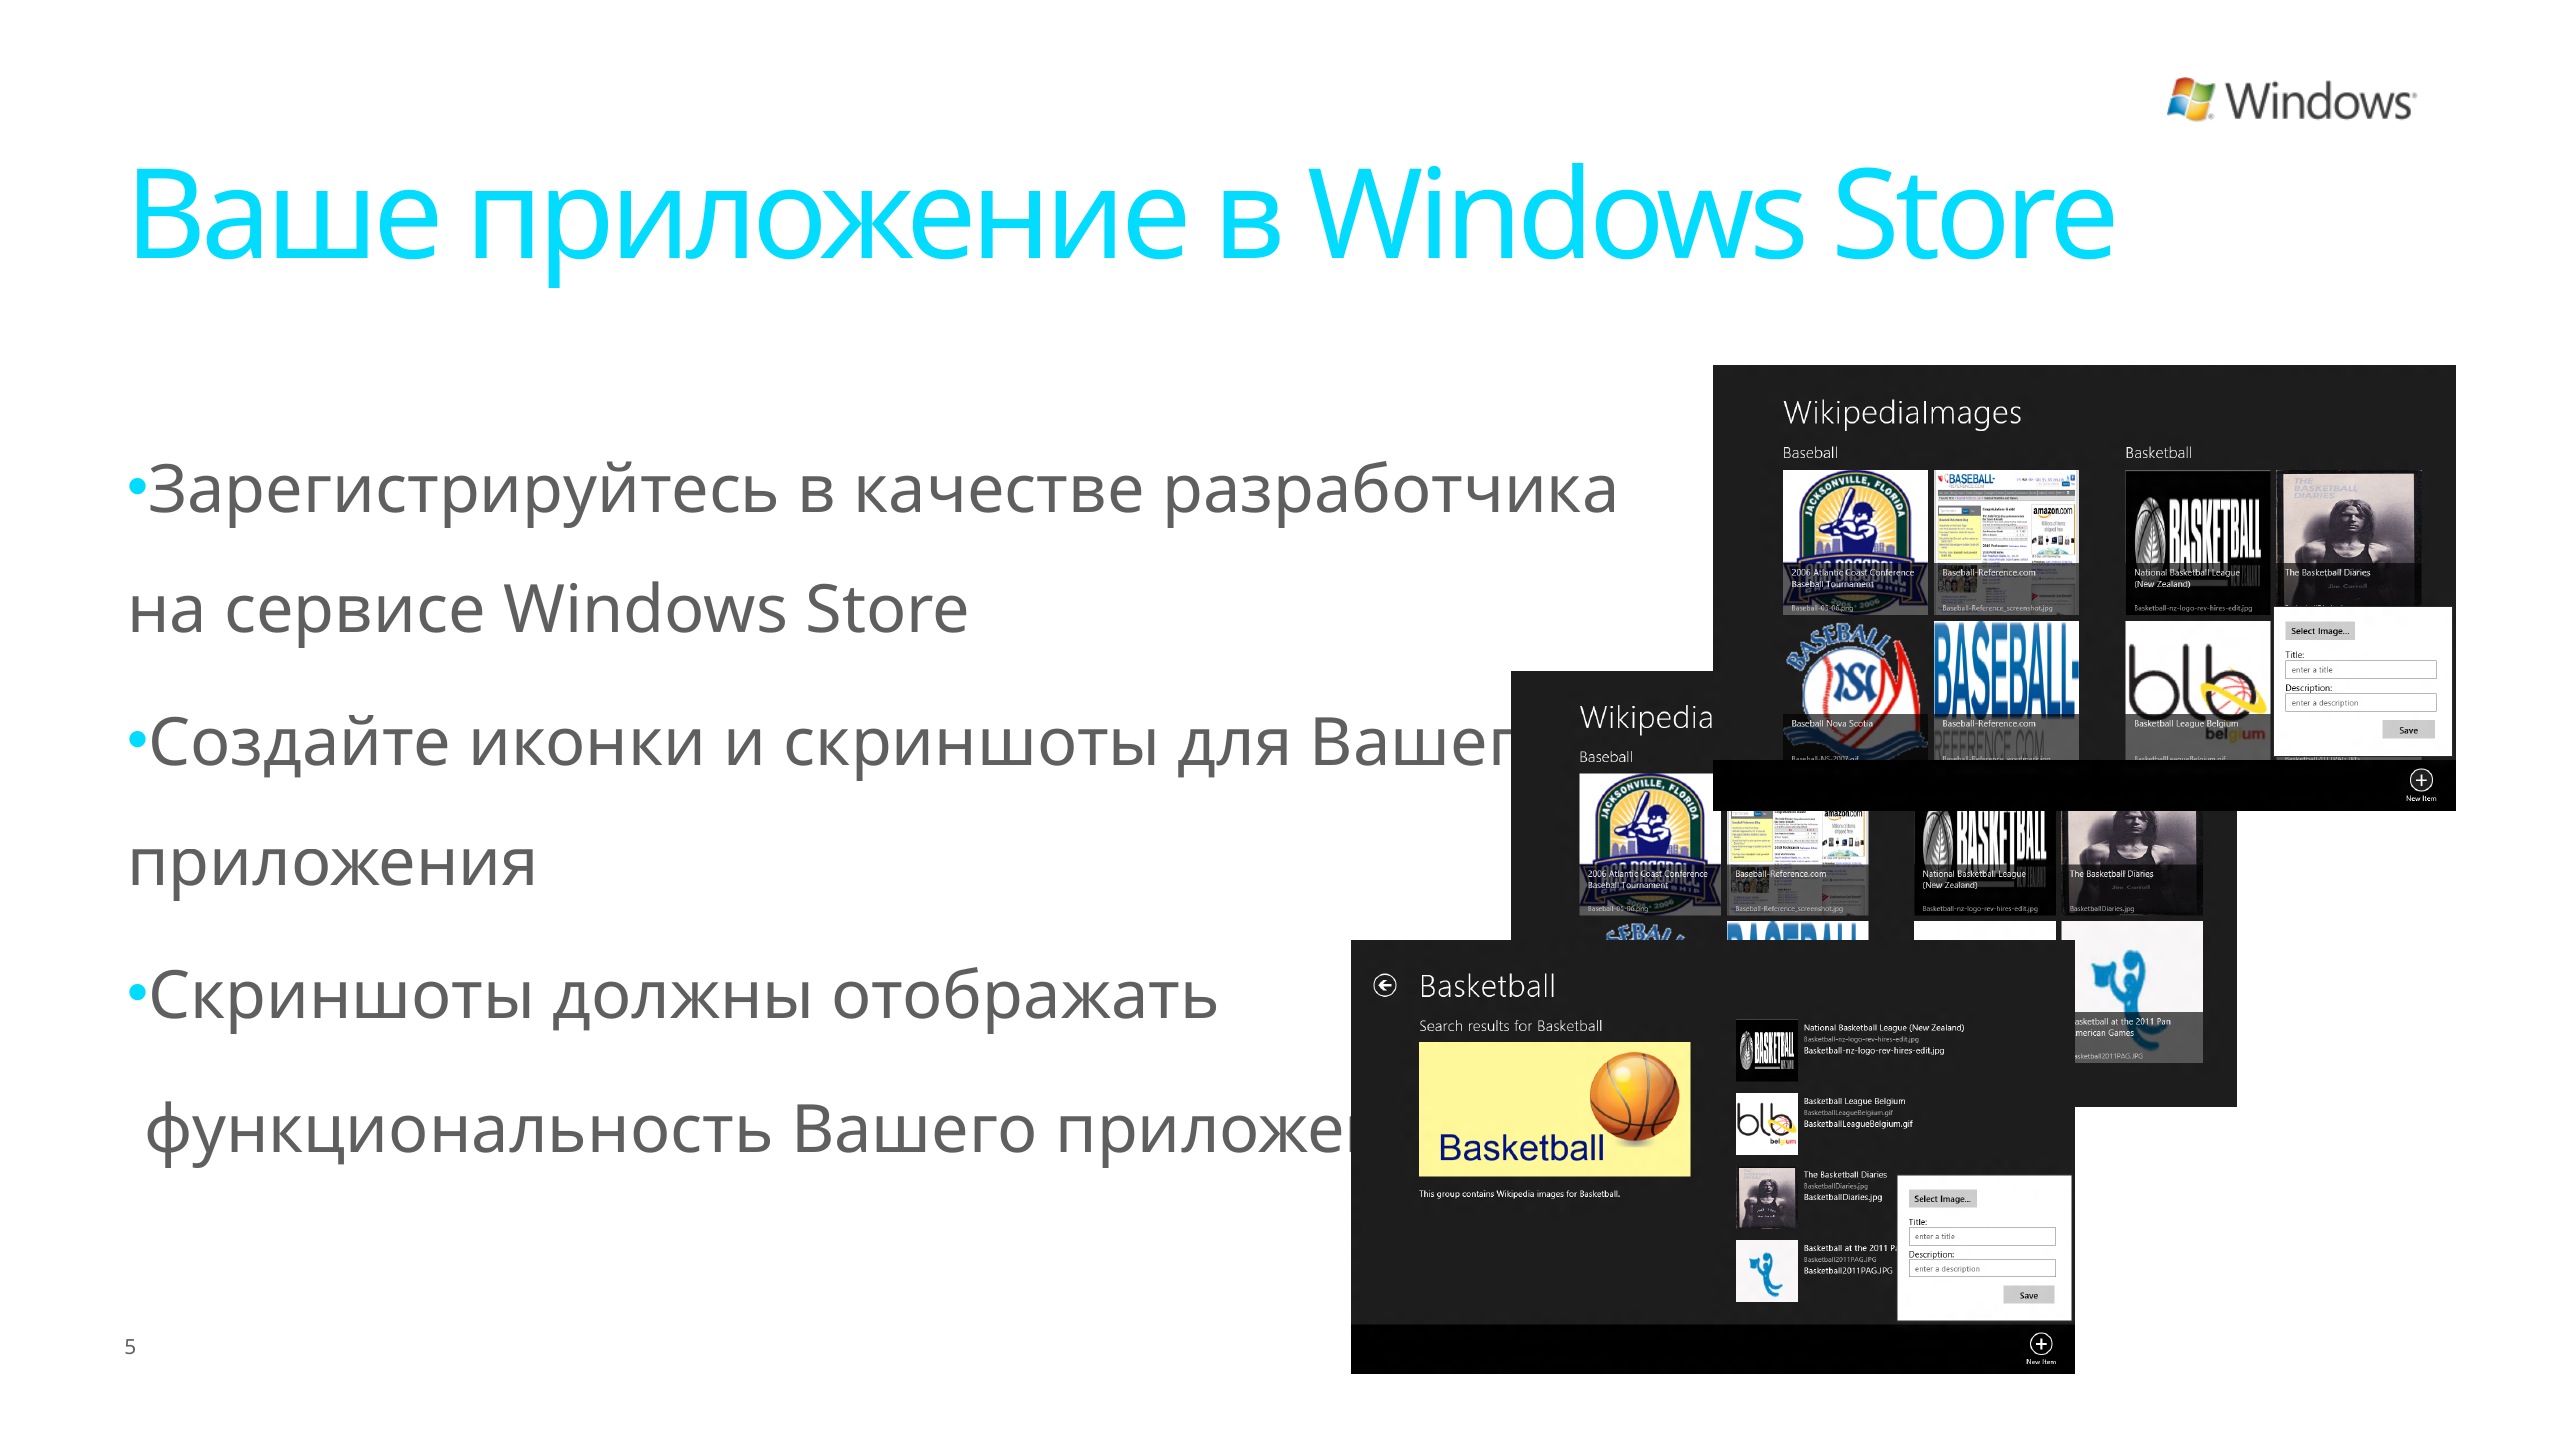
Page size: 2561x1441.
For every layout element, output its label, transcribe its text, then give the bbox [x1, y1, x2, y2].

title Ваше приложение в Windows Store [125, 48, 2468, 286]
list Зарегистрируйтесь в качестве разработчика на сервисе Windows Store Создайте иконки и скриншоты для Вашего приложения Скриншоты должны отображать функциональность Вашего приложения [127, 405, 1707, 1302]
picture [1351, 364, 2456, 1375]
